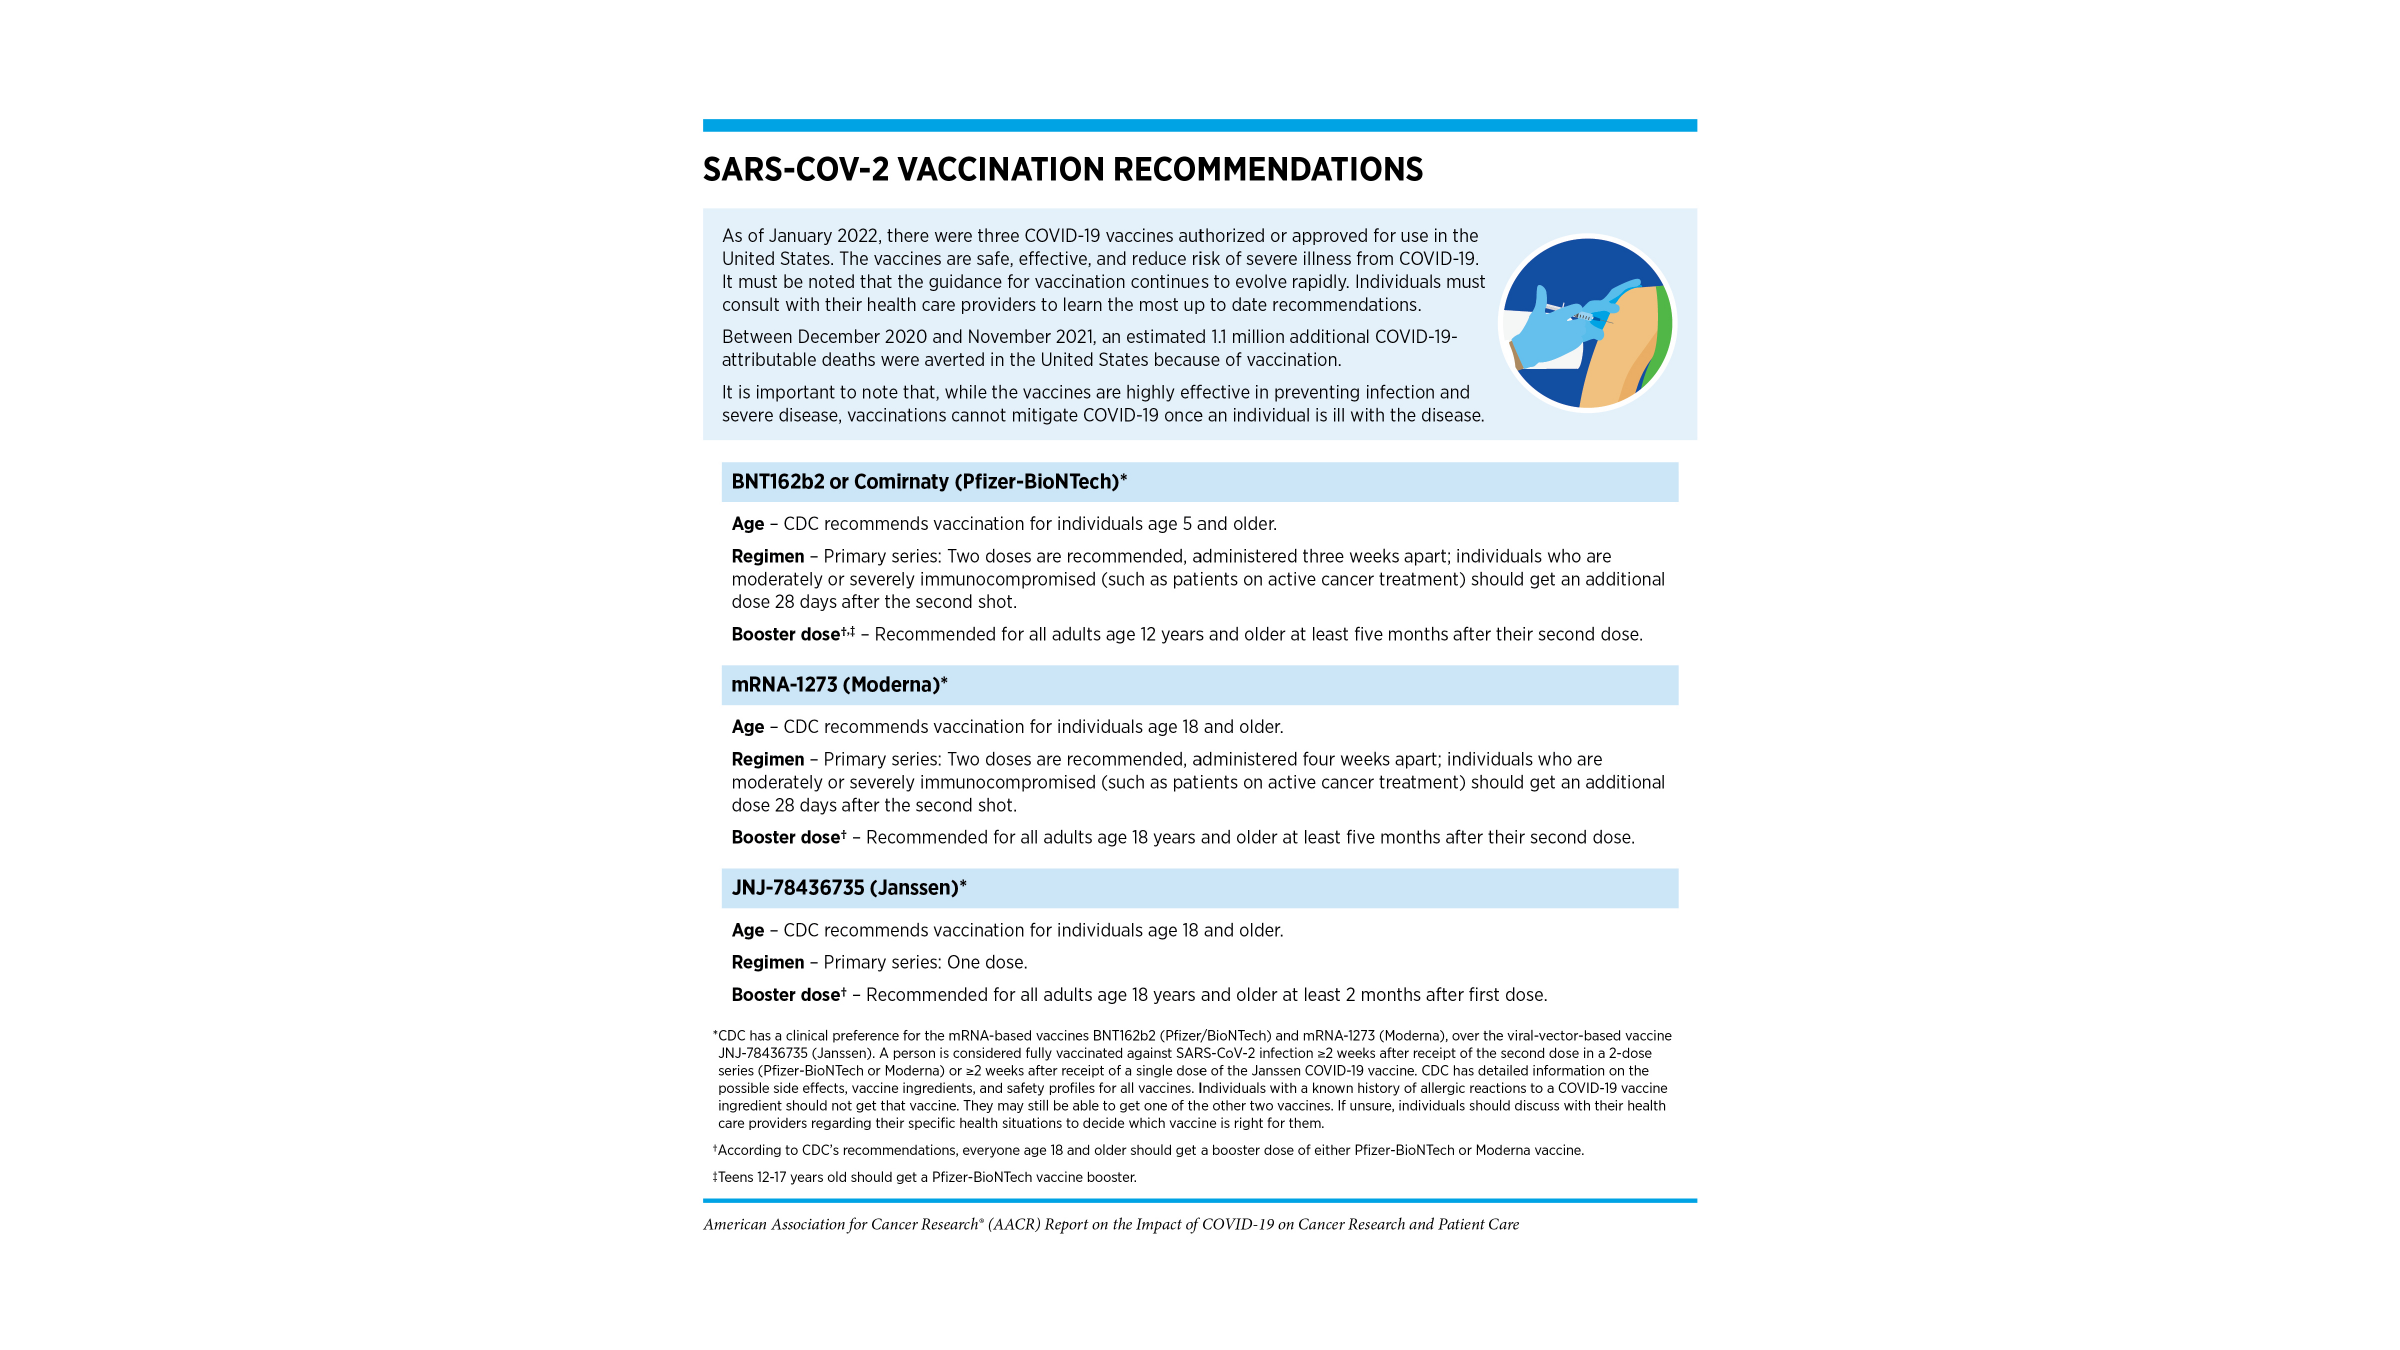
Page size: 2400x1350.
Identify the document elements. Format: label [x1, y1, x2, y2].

picture [687, 105, 1713, 1245]
